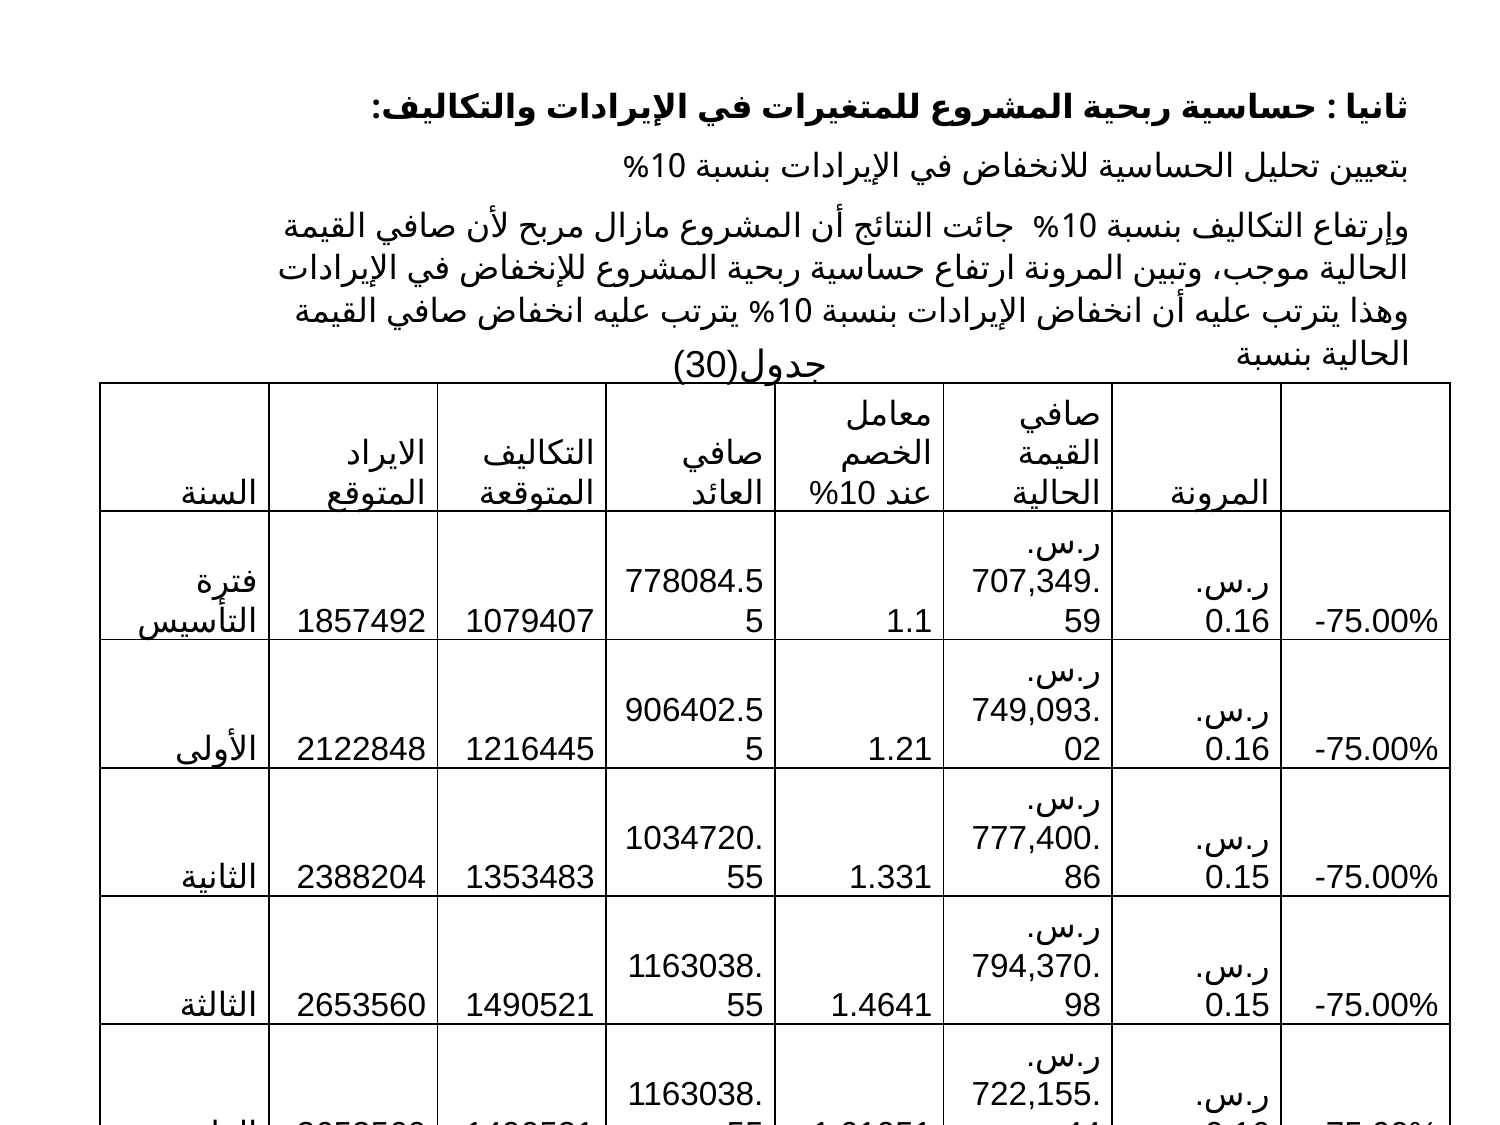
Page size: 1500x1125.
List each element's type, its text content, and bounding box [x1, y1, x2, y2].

table_header الايراد المتوقع [270, 384, 437, 510]
table_header التكاليف المتوقعة [438, 384, 605, 510]
table_cell 1.61051 [776, 1025, 943, 1125]
table_cell 1.4641 [776, 897, 943, 1023]
table_cell 1079407 [438, 512, 605, 639]
table_cell الثانية [101, 769, 268, 895]
table_cell 2122848 [270, 640, 437, 767]
table_cell 778084.55 [607, 512, 774, 639]
table_cell 1034720.55 [607, 769, 774, 895]
table_cell -75.00% [1282, 769, 1449, 895]
table_cell 2653560 [270, 1025, 437, 1125]
table_cell 1490521 [438, 1025, 605, 1125]
table_cell 1216445 [438, 640, 605, 767]
table_cell -75.00% [1282, 897, 1449, 1023]
table_cell 2388204 [270, 769, 437, 895]
table_header معامل الخصم عند 10% [776, 384, 943, 510]
table_cell 1163038.55 [607, 1025, 774, 1125]
table_cell -75.00% [1282, 512, 1449, 639]
table_cell 906402.55 [607, 640, 774, 767]
text_box جدول(30) [657, 332, 843, 393]
table_cell ر.س.‏ 0.16 [1113, 512, 1280, 639]
table_header صافي القيمة الحالية [944, 384, 1111, 510]
table_cell ر.س.‏ 749,093.02 [944, 640, 1111, 767]
table_cell ر.س.‏ 0.15 [1113, 769, 1280, 895]
table_cell 1.21 [776, 640, 943, 767]
table_header السنة [101, 384, 268, 510]
table_cell ر.س.‏ 722,155.44 [944, 1025, 1111, 1125]
table_cell الثالثة [101, 897, 268, 1023]
table_cell 1490521 [438, 897, 605, 1023]
table_cell ر.س.‏ 0.15 [1113, 897, 1280, 1023]
table_cell -75.00% [1282, 1025, 1449, 1125]
table_cell ر.س.‏ 0.16 [1113, 640, 1280, 767]
table_cell 1857492 [270, 512, 437, 639]
table_header صافي العائد [607, 384, 774, 510]
table_header المرونة [1113, 384, 1280, 510]
table_cell الأولى [101, 640, 268, 767]
table_cell ر.س.‏ 707,349.59 [944, 512, 1111, 639]
table_cell 1.1 [776, 512, 943, 639]
table_cell ر.س.‏ 0.16 [1113, 1025, 1280, 1125]
table_cell 2653560 [270, 897, 437, 1023]
table_cell 1353483 [438, 769, 605, 895]
table_cell -75.00% [1282, 640, 1449, 767]
table_cell ر.س.‏ 777,400.86 [944, 769, 1111, 895]
text_box ثانيا : حساسية ربحية المشروع للمتغيرات في الإيرادات والتكاليف: بتعيين تحليل الحساسية للانخفاض في الإيرادات بنسبة 10% وإرتفاع التكاليف بنسبة 10% جائت النتائج أن المشروع مازال مربح لأن صافي القيمة الحالية موجب، وتبين المرونة ارتفاع حساسية ربحية المشروع للإنخفاض في الإيرادات وهذا يترتب عليه أن انخفاض الإيرادات بنسبة 10% يترتب عليه انخفاض صافي القيمة الحالية بنسبة [200, 74, 1425, 380]
table_cell الرابعة [101, 1025, 268, 1125]
table_cell 1.331 [776, 769, 943, 895]
table_cell فترة التأسيس [101, 512, 268, 639]
table_cell 1163038.55 [607, 897, 774, 1023]
table_cell ر.س.‏ 794,370.98 [944, 897, 1111, 1023]
table_header [1282, 384, 1449, 510]
